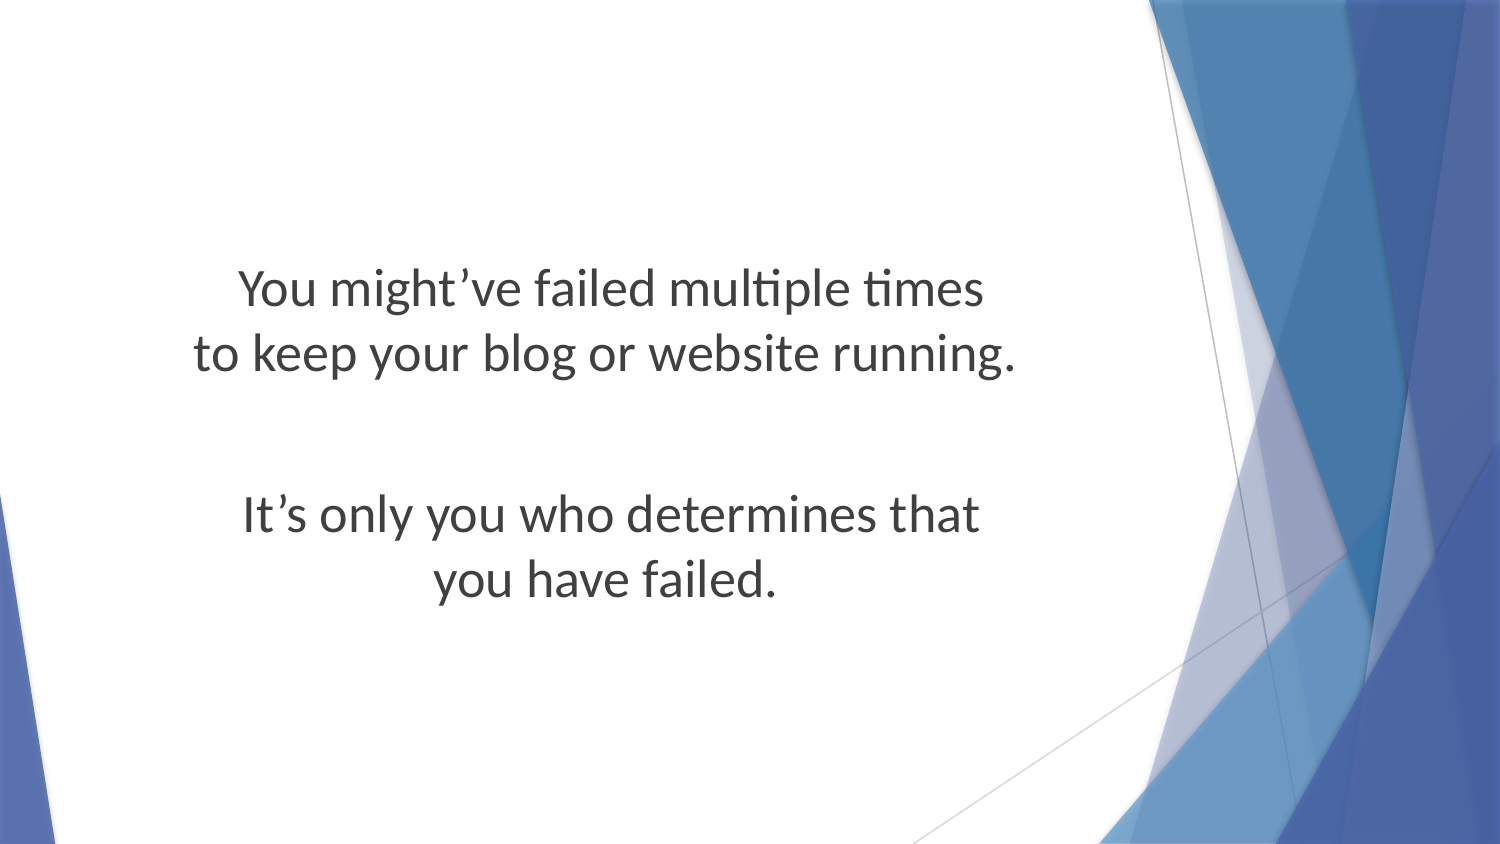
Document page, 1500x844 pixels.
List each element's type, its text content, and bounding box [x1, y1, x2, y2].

list You might’ve failed multiple times to keep your blog or website running. It’s only you who determines that you have failed. [83, 244, 1141, 741]
